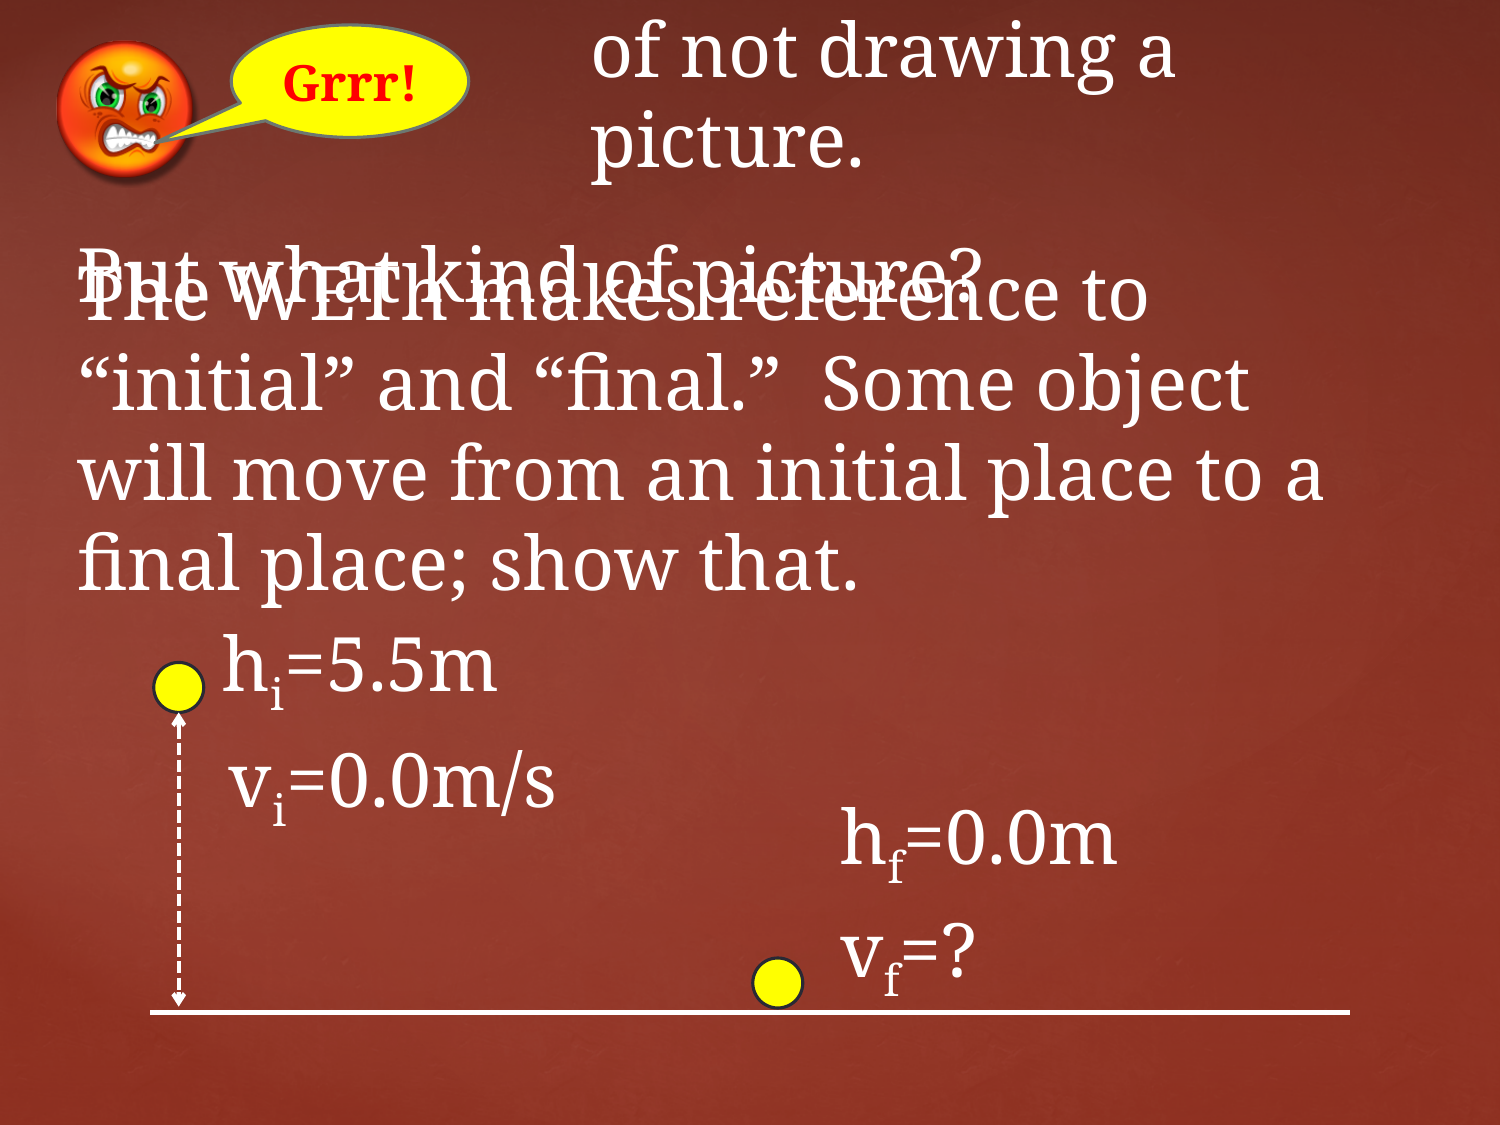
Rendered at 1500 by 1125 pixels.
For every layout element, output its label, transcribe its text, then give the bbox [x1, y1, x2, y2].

text_box [751, 956, 805, 1009]
text_box Grrr! [209, 23, 471, 139]
text_box vi=0.0m/s [213, 729, 585, 843]
text_box vf=? [825, 899, 1193, 1009]
text_box The WETh makes reference to “initial” and “final.” Some object will move from an initial place to a final place; show that. [62, 350, 1388, 613]
text_box [152, 660, 206, 714]
text_box hi=5.5m [207, 613, 525, 726]
text_box hf=0.0m [824, 787, 1142, 900]
text_box Don’t even think of not drawing a picture. [575, 14, 1275, 190]
picture [49, 36, 201, 188]
text_box But what kind of picture? [62, 212, 1088, 325]
